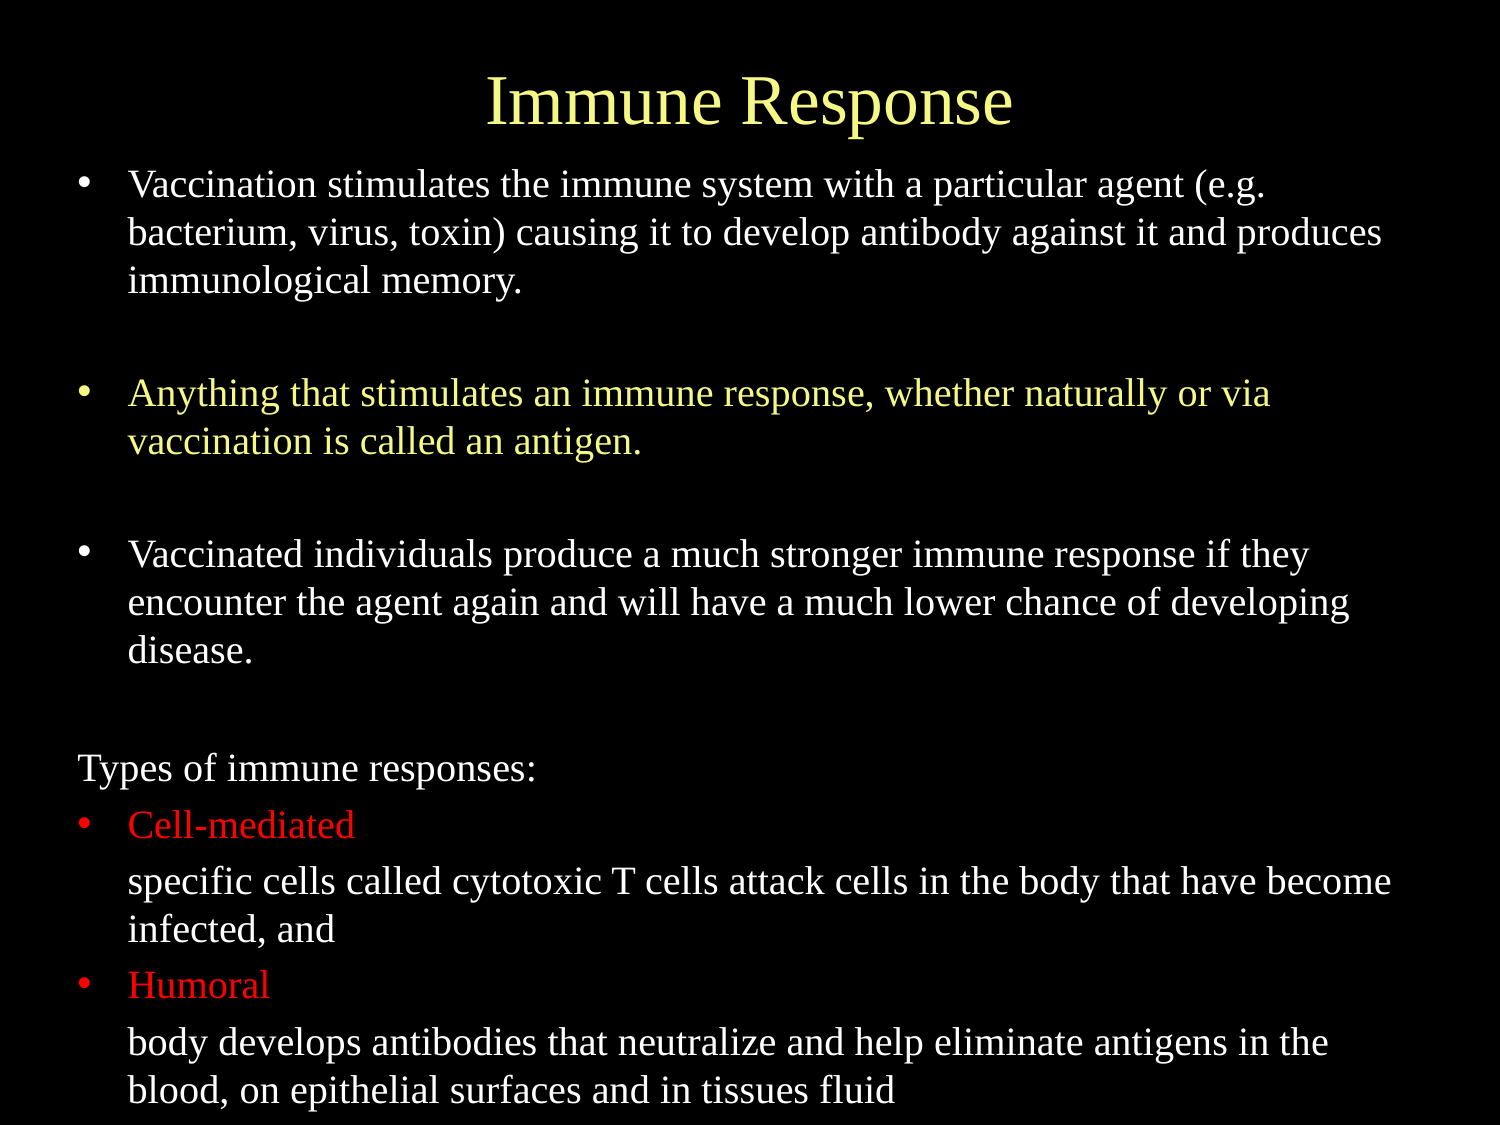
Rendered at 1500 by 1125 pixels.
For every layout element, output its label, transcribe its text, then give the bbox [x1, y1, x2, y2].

title Immune Response [75, 45, 1425, 149]
list Vaccination stimulates the immune system with a particular agent (e.g. bacterium, virus, toxin) causing it to develop antibody against it and produces immunological memory. Anything that stimulates an immune response, whether naturally or via vaccination is called an antigen. Vaccinated individuals produce a much stronger immune response if they encounter the agent again and will have a much lower chance of developing disease. Types of immune responses: Cell-mediated specific cells called cytotoxic T cells attack cells in the body that have become infected, and Humoral body develops antibodies that neutralize and help eliminate antigens in the blood, on epithelial surfaces and in tissues fluid [62, 149, 1425, 1125]
